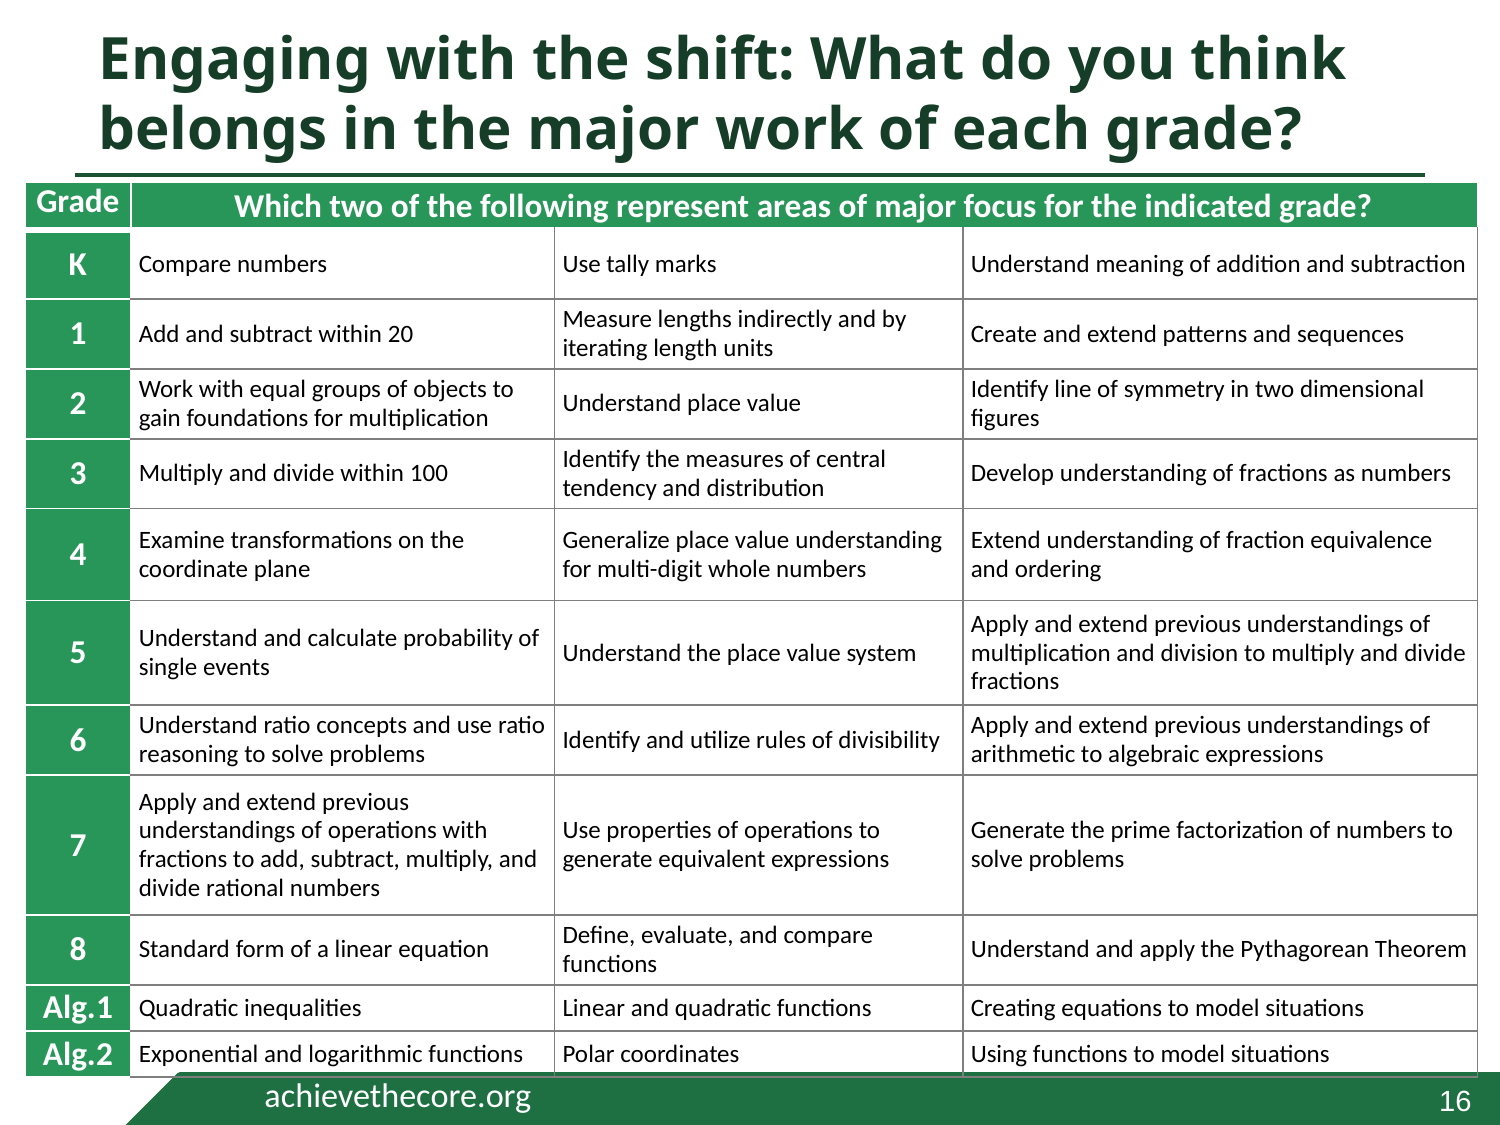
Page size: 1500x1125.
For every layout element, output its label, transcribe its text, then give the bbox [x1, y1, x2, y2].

table_cell Understand place value [555, 370, 962, 438]
table_cell Linear and quadratic functions [555, 986, 962, 1030]
text_box [386, 237, 417, 346]
table_cell Apply and extend previous understandings of multiplication and division to multiply and divide fractions [964, 601, 1477, 704]
table_cell Understand ratio concepts and use ratio reasoning to solve problems [132, 706, 554, 774]
table_cell Alg.1 [26, 986, 130, 1030]
slide_number 16 [1136, 1073, 1487, 1125]
table_cell Compare numbers [132, 233, 554, 298]
table_cell Using functions to model situations [964, 1032, 1477, 1076]
table_cell Identify line of symmetry in two dimensional figures [964, 370, 1477, 438]
table_cell Multiply and divide within 100 [132, 440, 554, 508]
table_cell Extend understanding of fraction equivalence and ordering [964, 509, 1477, 600]
table_cell 6 [26, 706, 130, 774]
table_cell 3 [26, 440, 130, 508]
table_cell Use properties of operations to generate equivalent expressions [555, 776, 962, 914]
table_cell Quadratic inequalities [132, 986, 554, 1030]
table_cell Understand and apply the Pythagorean Theorem [964, 916, 1477, 984]
table_cell Work with equal groups of objects to gain foundations for multiplication [132, 370, 554, 438]
table_cell Define, evaluate, and compare functions [555, 916, 962, 984]
table_cell K [26, 233, 130, 298]
table_cell Apply and extend previous understandings of operations with fractions to add, subtract, multiply, and divide rational numbers [132, 776, 554, 914]
table_cell Standard form of a linear equation [132, 916, 554, 984]
table_cell 7 [26, 776, 130, 914]
table_cell Identify and utilize rules of divisibility [555, 706, 962, 774]
table_cell Understand the place value system [555, 601, 962, 704]
title Engaging with the shift: What do you think belongs in the major work of each grade? [83, 0, 1434, 181]
table_header Which two of the following represent areas of major focus for the indicated grade? [132, 183, 1477, 227]
table_cell Examine transformations on the coordinate plane [132, 509, 554, 600]
table_cell Apply and extend previous understandings of arithmetic to algebraic expressions [964, 706, 1477, 774]
table_cell Create and extend patterns and sequences [964, 300, 1477, 368]
table_cell Generalize place value understanding for multi-digit whole numbers [555, 509, 962, 600]
table_cell Generate the prime factorization of numbers to solve problems [964, 776, 1477, 914]
table_cell Measure lengths indirectly and by iterating length units [555, 300, 962, 368]
table_cell Identify the measures of central tendency and distribution [555, 440, 962, 508]
table_cell Creating equations to model situations [964, 986, 1477, 1030]
table_cell Understand meaning of addition and subtraction [964, 233, 1477, 298]
table_cell Develop understanding of fractions as numbers [964, 440, 1477, 508]
table_cell Alg.2 [26, 1032, 130, 1076]
table_cell Use tally marks [555, 233, 962, 298]
table_cell 5 [26, 601, 130, 704]
table_cell 4 [26, 509, 130, 600]
table_cell 1 [26, 300, 130, 368]
table_header Grade [26, 183, 130, 227]
table_cell Polar coordinates [555, 1032, 962, 1076]
table_cell Understand and calculate probability of single events [132, 601, 554, 704]
table_cell Add and subtract within 20 [132, 300, 554, 368]
table_cell 2 [26, 370, 130, 438]
table_cell Exponential and logarithmic functions [132, 1032, 554, 1076]
table_cell 8 [26, 916, 130, 984]
